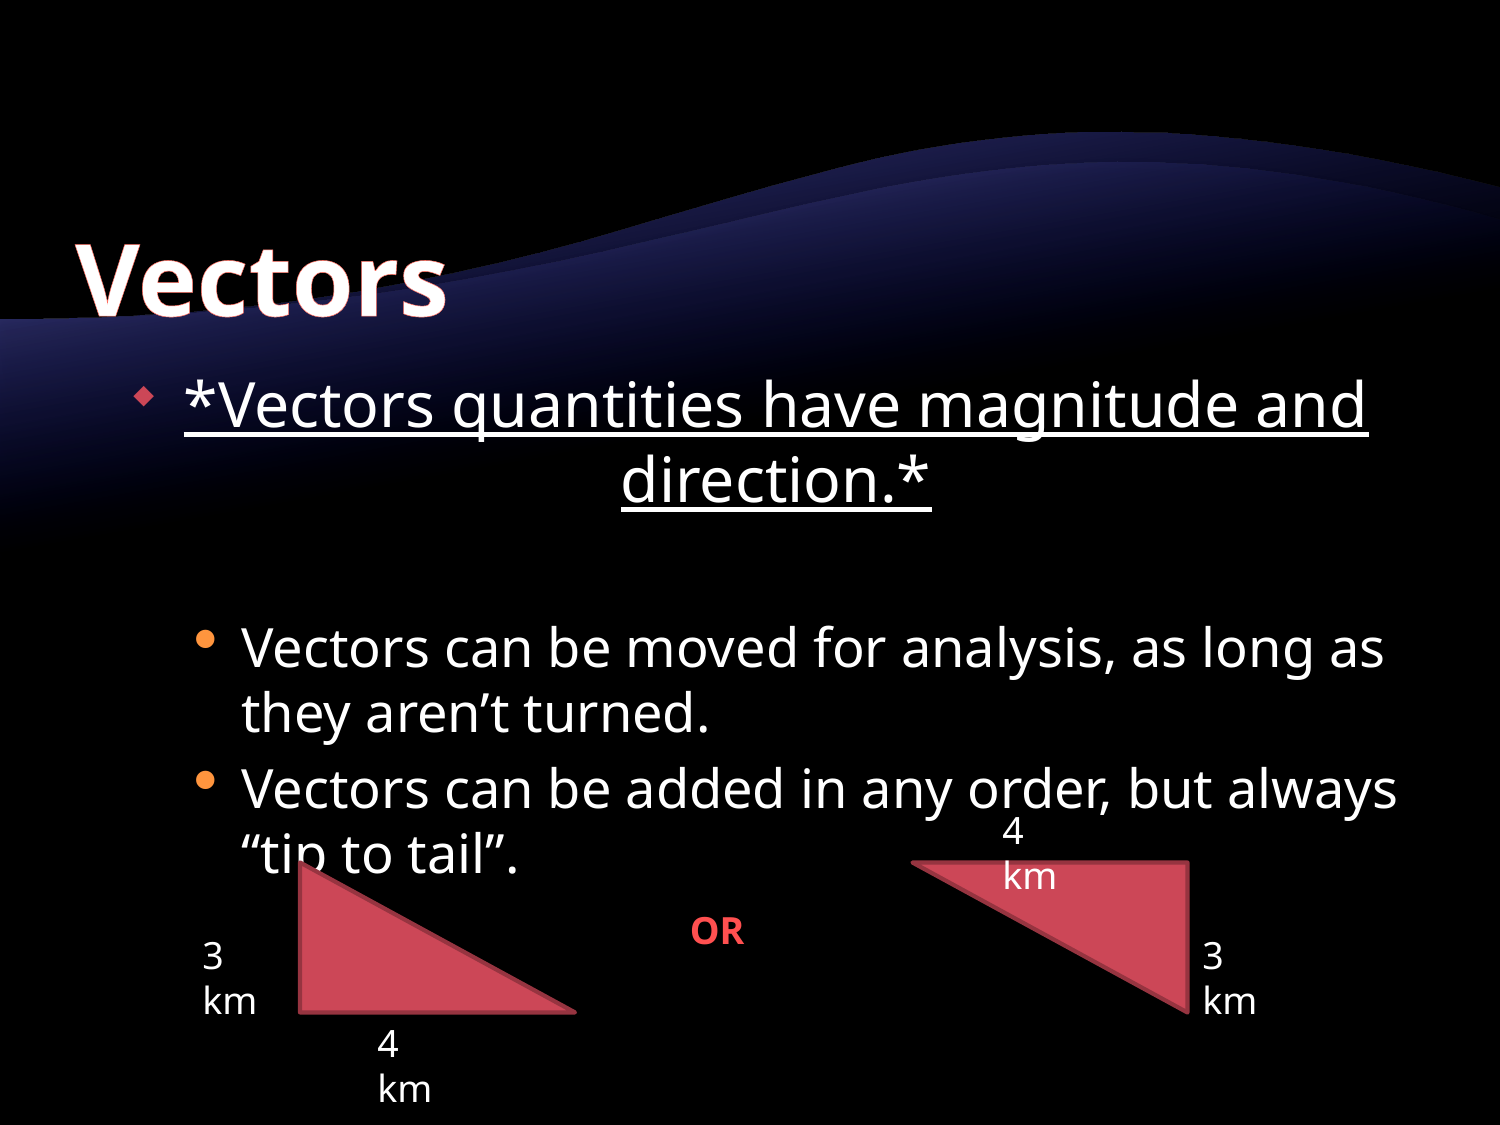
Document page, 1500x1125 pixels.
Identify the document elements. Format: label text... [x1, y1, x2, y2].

text_box OR [674, 899, 813, 960]
title Vectors [75, 87, 1425, 338]
list *Vectors quantities have magnitude and direction.* Vectors can be moved for analysis, as long as they aren’t turned. Vectors can be added in any order, but always “tip to tail”. [75, 357, 1425, 1033]
text_box [910, 860, 1190, 1015]
text_box 4 km [987, 799, 1100, 905]
text_box 4 km [362, 1012, 475, 1118]
text_box [297, 860, 578, 1015]
text_box 3 km [187, 924, 288, 1030]
text_box 3 km [1187, 924, 1300, 1030]
